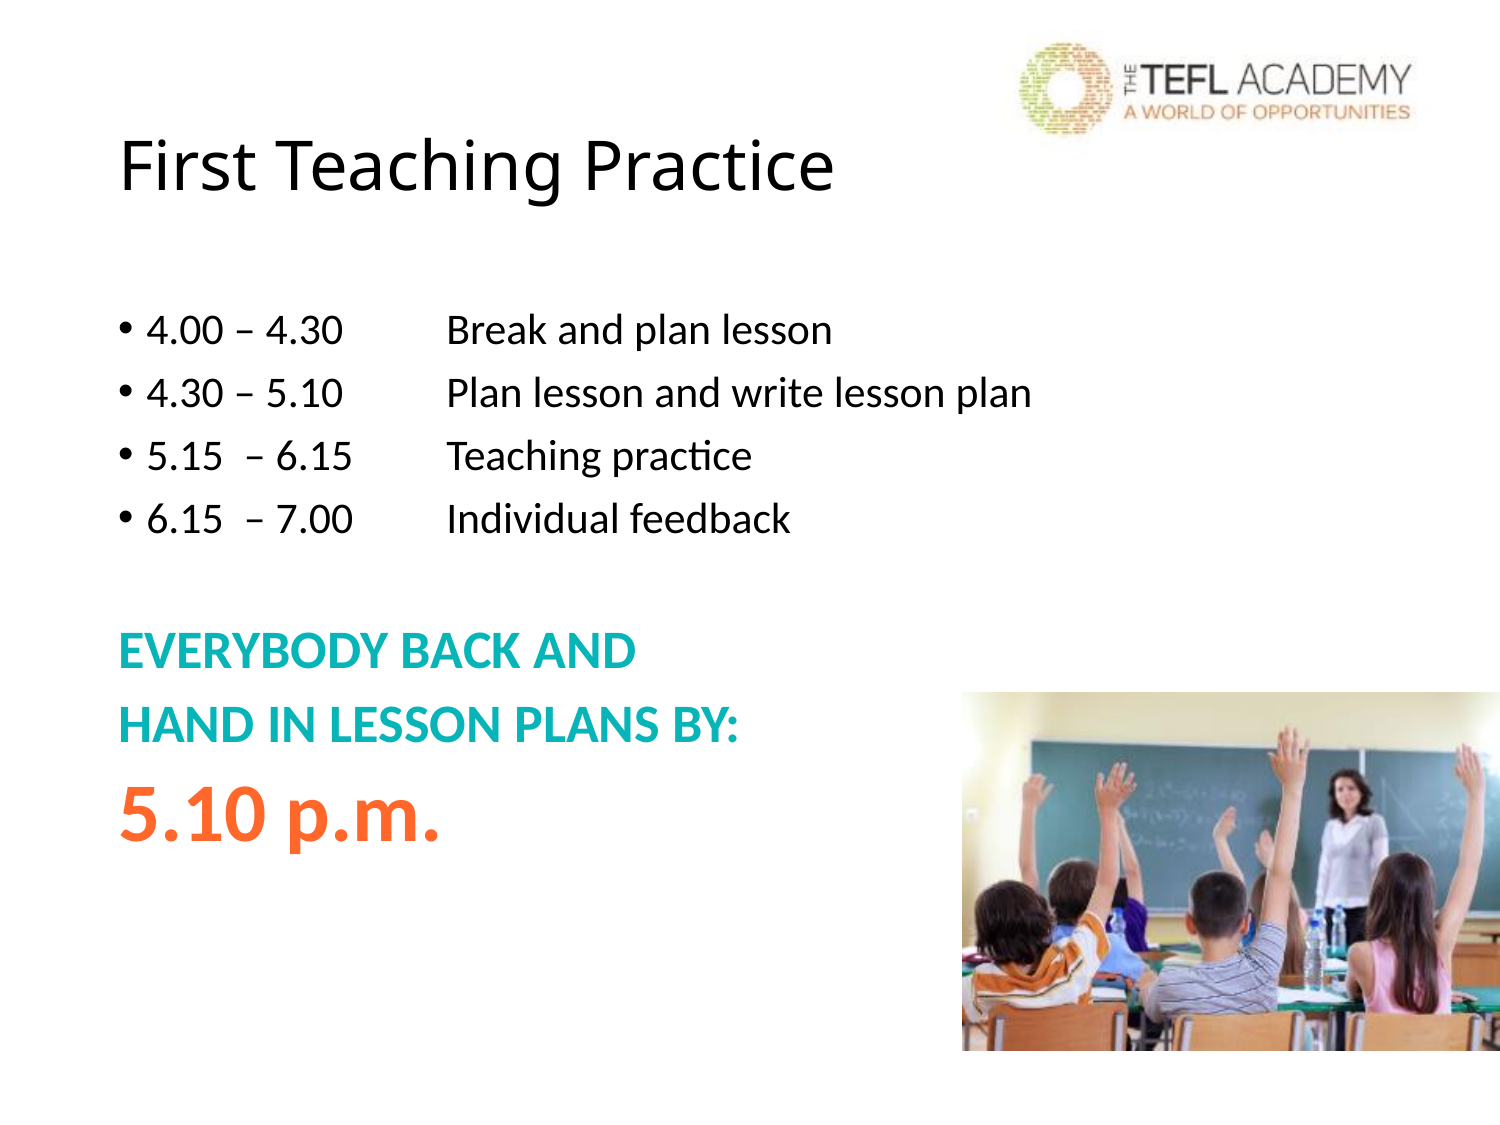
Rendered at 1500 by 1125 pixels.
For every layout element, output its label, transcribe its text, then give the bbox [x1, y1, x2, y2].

picture [1002, 30, 1446, 157]
title First Teaching Practice [103, 59, 1397, 278]
picture [962, 692, 1500, 1051]
list 4.00 – 4.30 Break and plan lesson 4.30 – 5.10 Plan lesson and write lesson plan 5.15 – 6.15 Teaching practice 6.15 – 7.00 Individual feedback EVERYBODY BACK AND HAND IN LESSON PLANS BY: 5.10 p.m. [103, 299, 1397, 1014]
